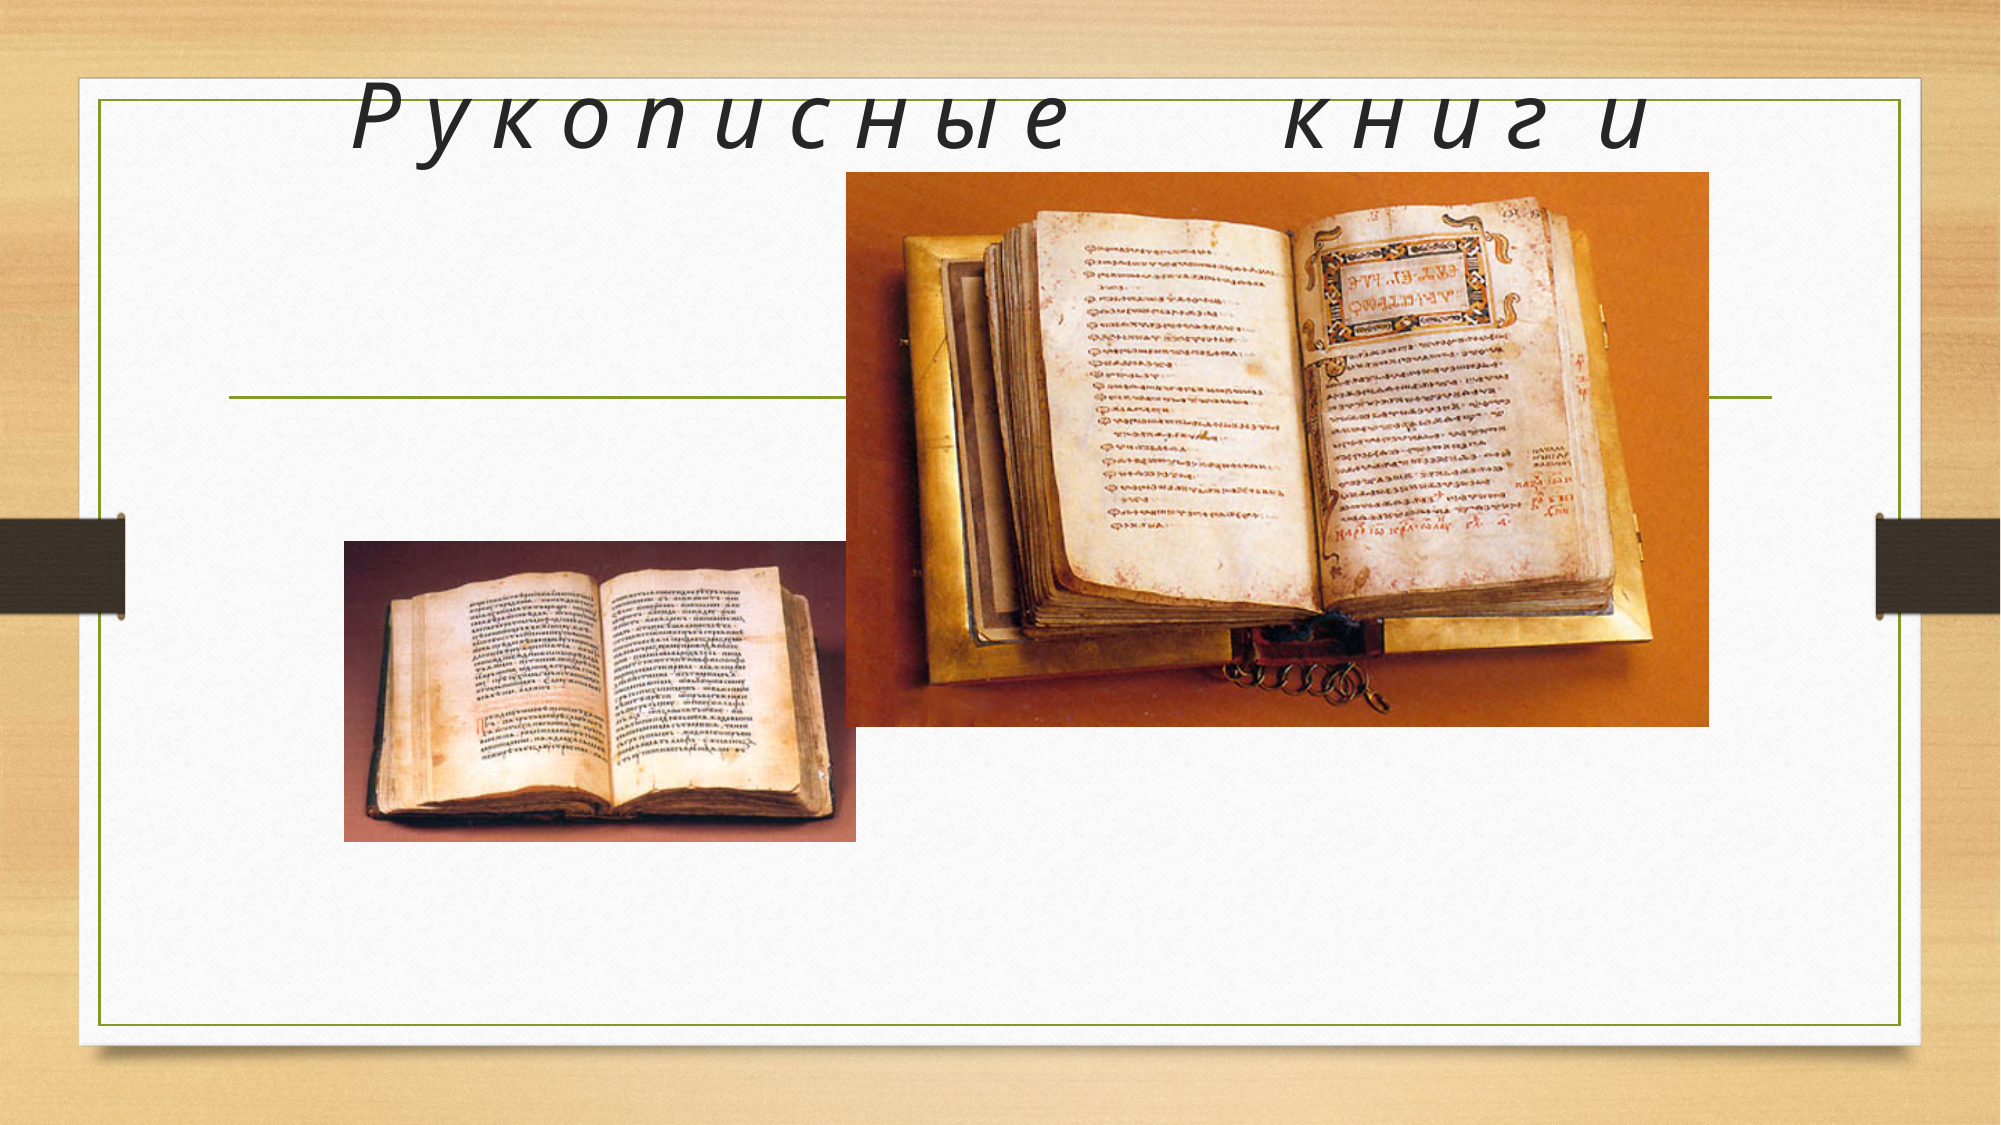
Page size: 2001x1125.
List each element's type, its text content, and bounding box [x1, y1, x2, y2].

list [846, 172, 1709, 727]
picture [0, 0, 2001, 1125]
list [343, 541, 856, 842]
title Р у к о п и с н ы е к н и г и [324, 45, 1675, 180]
